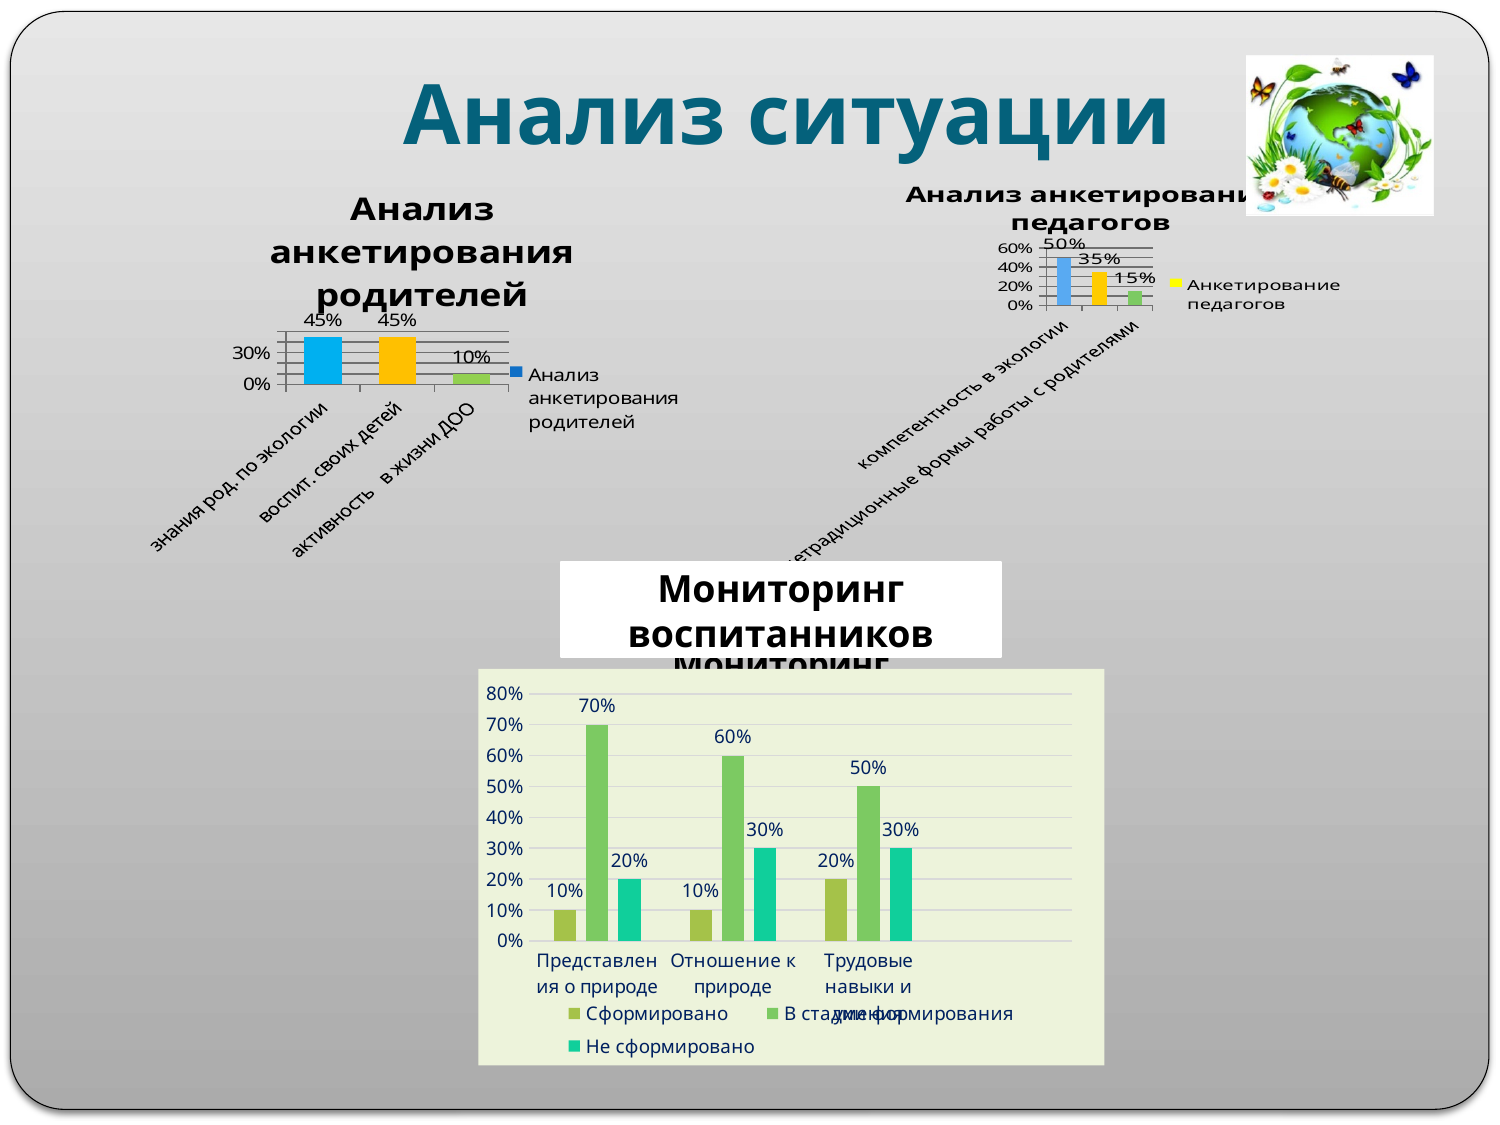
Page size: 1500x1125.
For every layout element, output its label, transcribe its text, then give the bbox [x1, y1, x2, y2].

chart [128, 163, 716, 563]
text_box Мониторинг воспитанников [560, 561, 1002, 607]
chart [430, 609, 1105, 1066]
list [34, 175, 1426, 1079]
title Анализ ситуации [149, 44, 1426, 175]
picture [1245, 54, 1434, 216]
chart [773, 163, 1360, 575]
